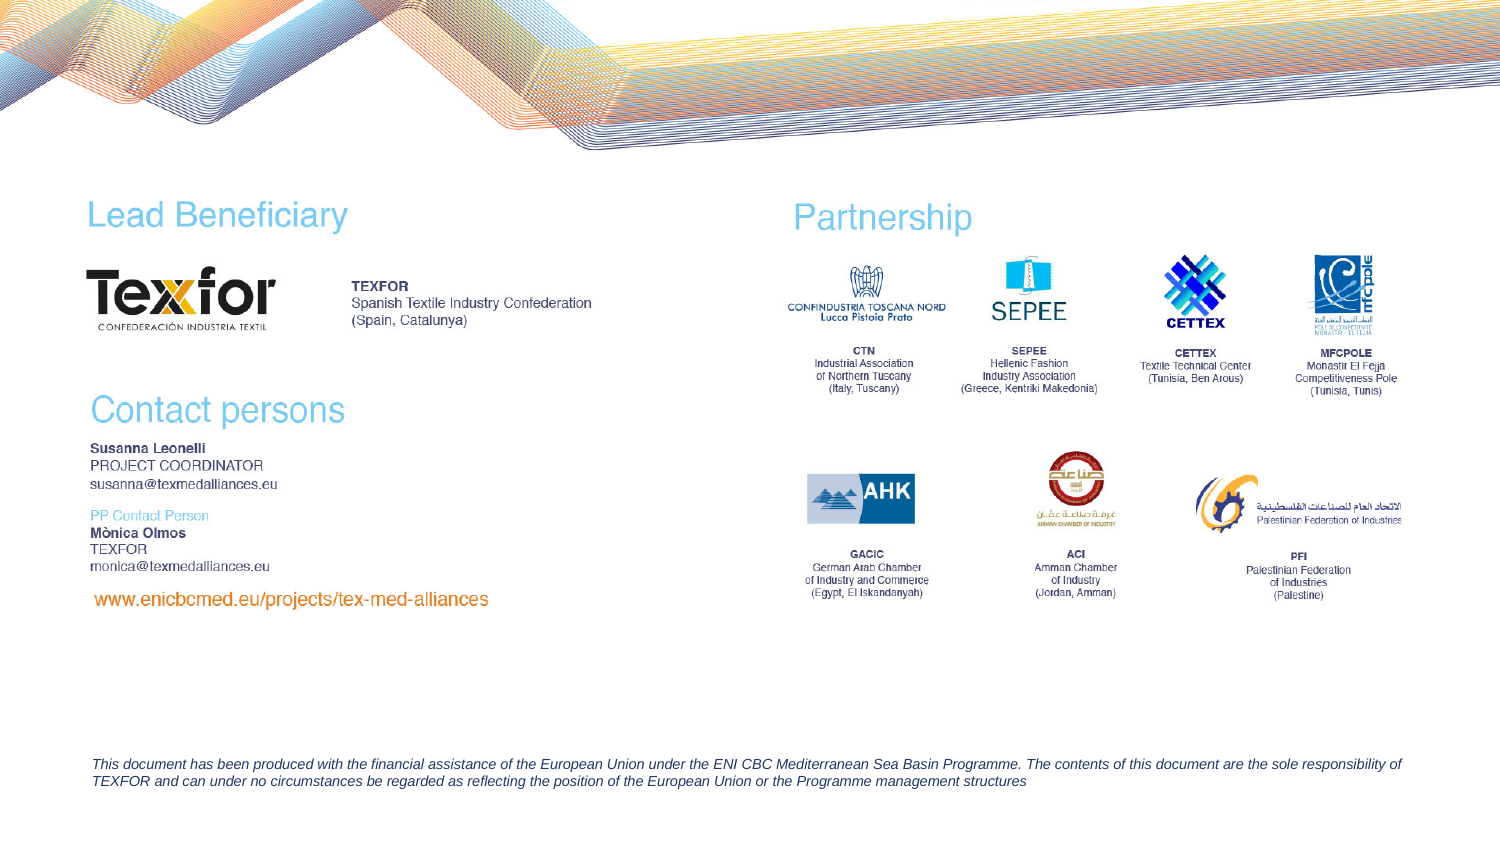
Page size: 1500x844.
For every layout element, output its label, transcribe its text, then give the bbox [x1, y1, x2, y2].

picture [0, 0, 1500, 844]
text_box This document has been produced with the financial assistance of the European Union under the ENI CBC Mediterranean Sea Basin Programme. The contents of this document are the sole responsibility of TEXFOR and can under no circumstances be regarded as reflecting the position of the European Union or the Programme management structures [84, 747, 1416, 798]
